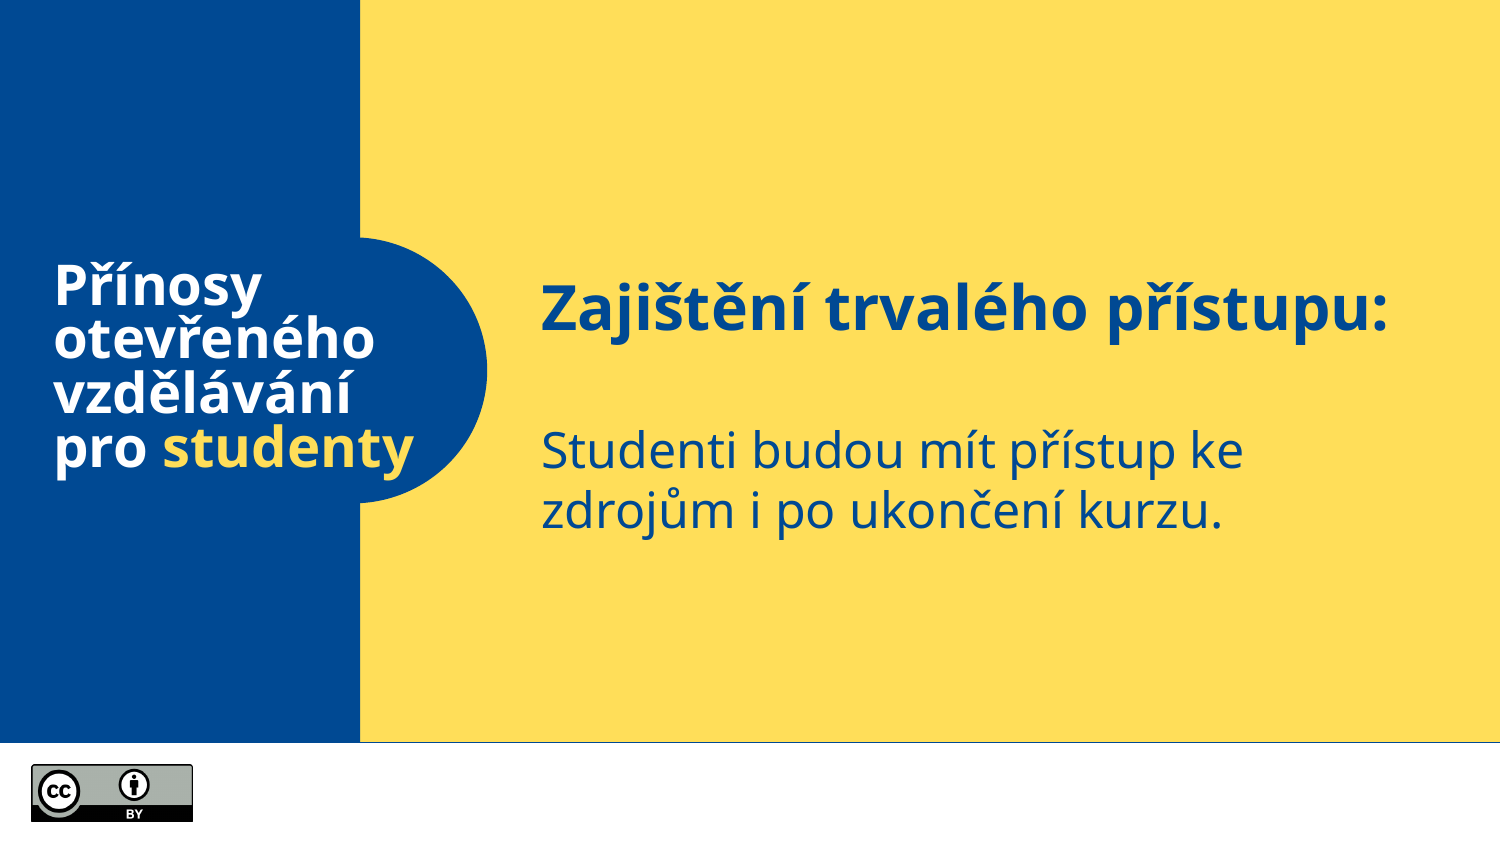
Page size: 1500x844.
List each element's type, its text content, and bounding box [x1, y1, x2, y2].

text_box [441, 270, 488, 471]
text_box Přínosy otevřeného vzdělávání pro studenty [38, 246, 441, 493]
text_box [0, 0, 361, 742]
text_box [304, 237, 401, 246]
text_box [0, 750, 1500, 844]
text_box Zajištění trvalého přístupu: Studenti budou mít přístup ke zdrojům i po ukončení kurzu. [526, 253, 1419, 554]
text_box [300, 493, 405, 504]
picture [31, 764, 193, 822]
